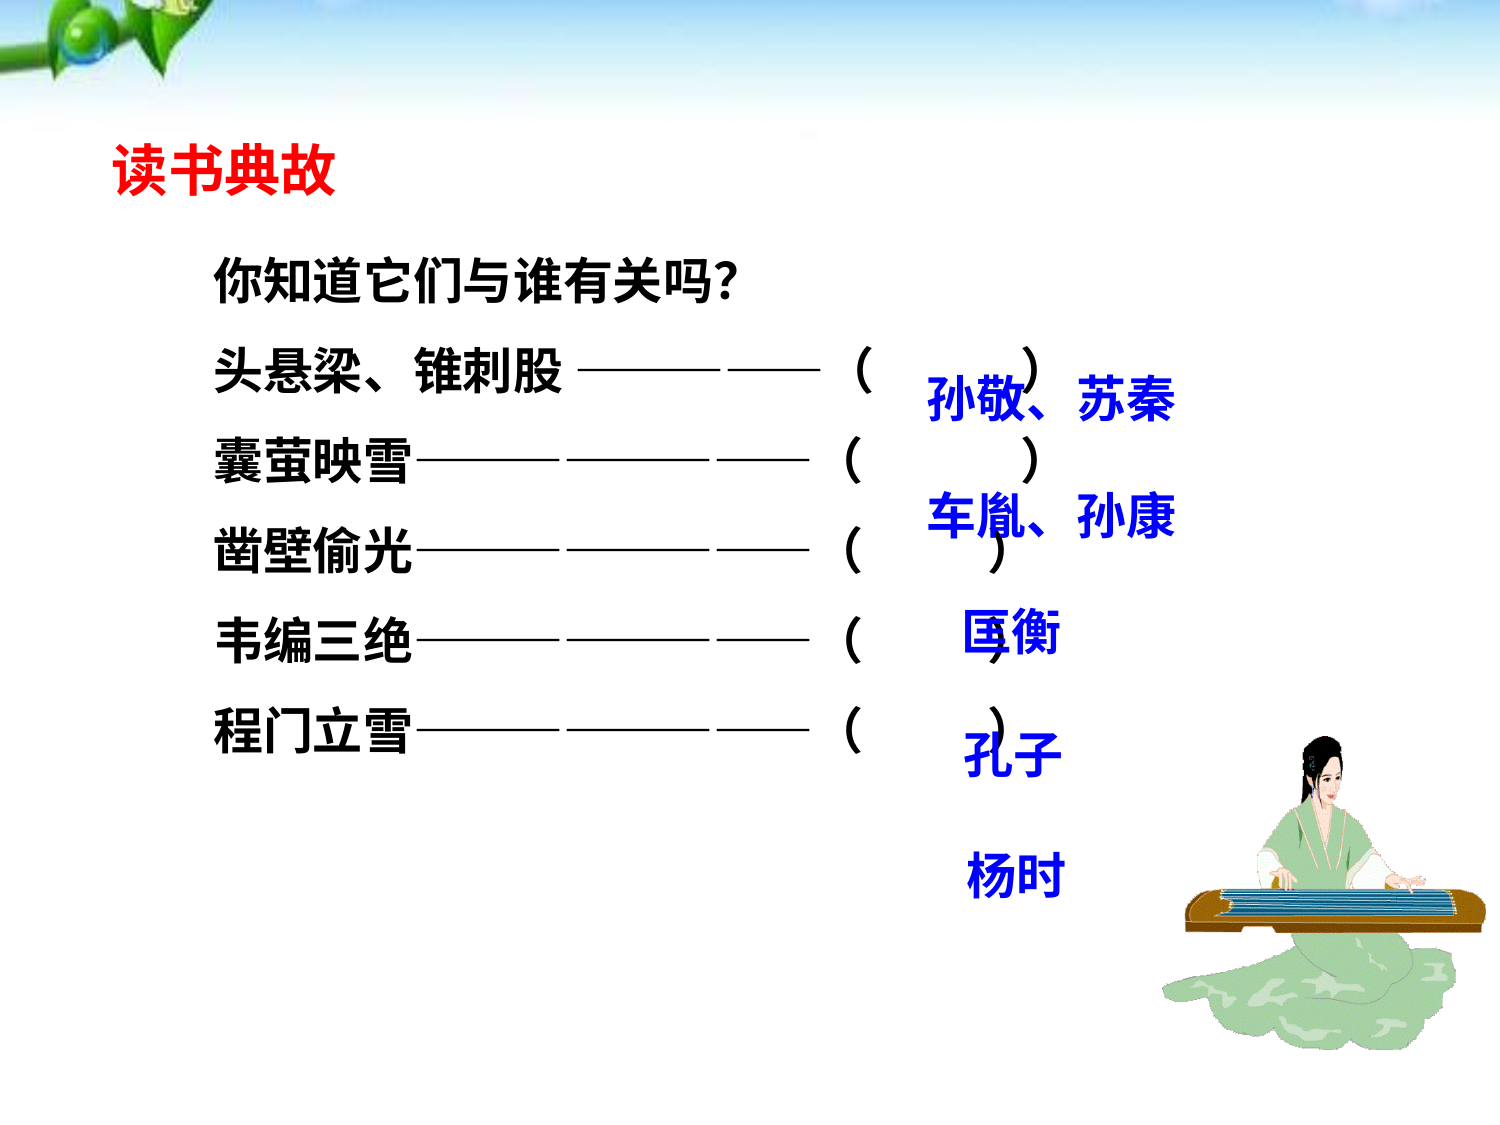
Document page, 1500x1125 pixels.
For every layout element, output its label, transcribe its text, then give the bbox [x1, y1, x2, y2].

text_box 读书典故 [59, 107, 389, 211]
text_box 杨时 [951, 819, 1083, 913]
text_box 车胤、孙康 [911, 459, 1235, 553]
text_box 孙敬、苏秦 [911, 341, 1302, 435]
text_box 你知道它们与谁有关吗？ 头悬梁、锥刺股 —————（ ） 囊萤映雪————————（ ） 凿壁偷光————————（ ） 韦编三绝————————（ ） 程门立雪————————（ ） [198, 212, 1471, 768]
text_box 孔子 [948, 698, 1081, 791]
text_box 匡衡 [947, 575, 1089, 668]
picture [0, 0, 1500, 1125]
